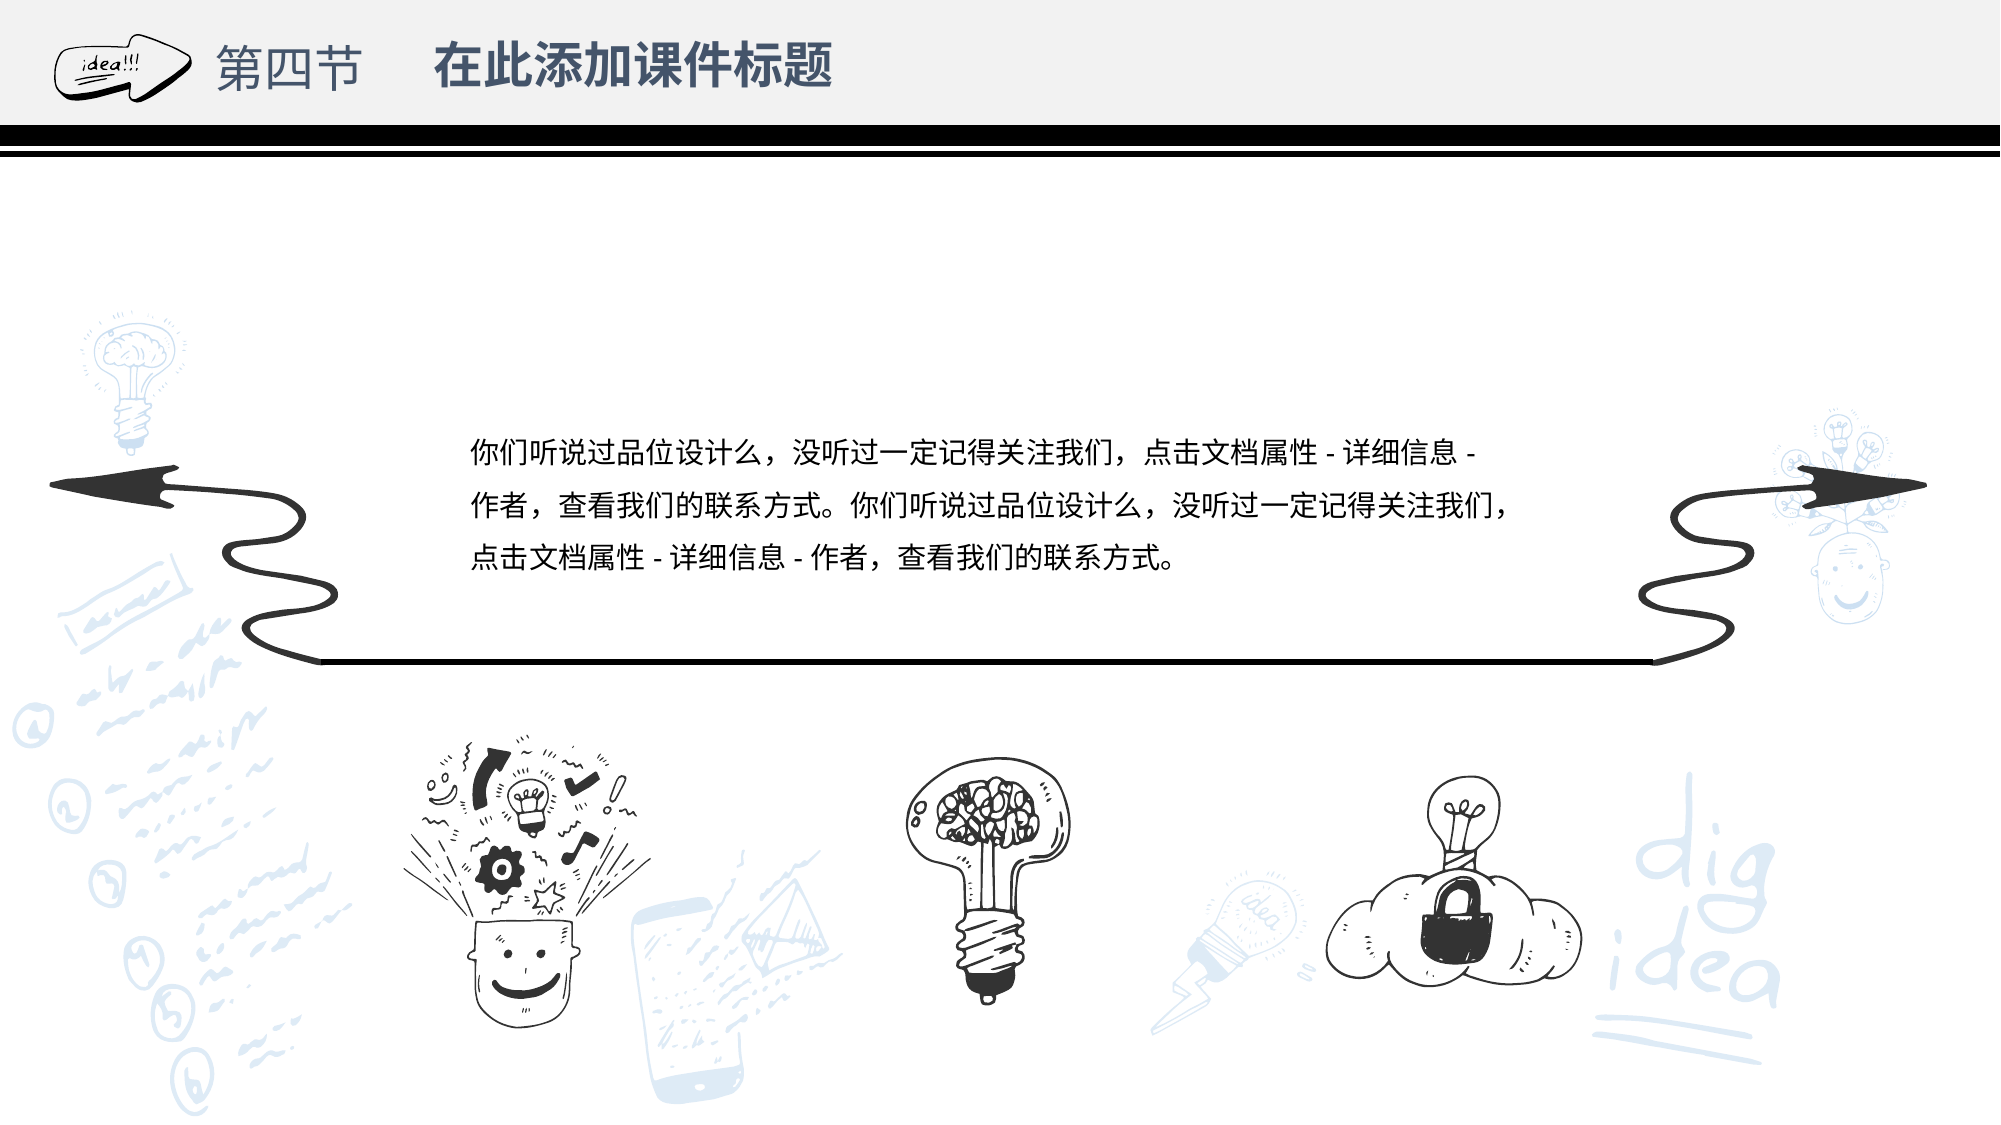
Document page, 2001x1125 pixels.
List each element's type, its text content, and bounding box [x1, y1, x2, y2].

text_box [470, 837, 491, 853]
text_box [461, 890, 474, 918]
text_box [467, 919, 581, 1029]
text_box [461, 863, 472, 873]
text_box [479, 819, 485, 826]
text_box [578, 845, 614, 904]
text_box [602, 806, 612, 815]
text_box [421, 817, 449, 827]
text_box [532, 850, 548, 867]
text_box 你们听说过品位设计么，没听过一定记得关注我们，点击文档属性-详细信息-作者，查看我们的联系方式。你们听说过品位设计么，没听过一定记得关注我们，点击文档属性-详细信息-作者，查看我们的联系方式。 [455, 410, 1521, 464]
text_box [905, 757, 1071, 1006]
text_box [49, 464, 1927, 667]
text_box [410, 833, 432, 858]
text_box [501, 811, 512, 822]
text_box [441, 772, 449, 783]
text_box 第四节 [199, 30, 380, 105]
text_box [532, 881, 566, 915]
text_box [564, 771, 601, 797]
text_box [600, 834, 614, 859]
text_box [427, 779, 436, 791]
text_box [524, 896, 531, 902]
text_box [475, 845, 525, 895]
text_box [561, 831, 600, 865]
text_box [559, 883, 567, 890]
text_box [575, 881, 611, 917]
text_box [561, 759, 584, 770]
text_box [606, 842, 629, 876]
text_box [438, 840, 446, 852]
text_box [429, 784, 458, 806]
text_box [1325, 775, 1583, 988]
text_box [0, 0, 2000, 125]
text_box [609, 775, 627, 803]
text_box [548, 774, 555, 781]
text_box [619, 808, 638, 817]
text_box [621, 859, 635, 871]
text_box [491, 895, 514, 915]
text_box [462, 742, 473, 772]
text_box [54, 34, 192, 103]
text_box 在此添加课件标题 [418, 25, 848, 101]
text_box [507, 778, 549, 839]
text_box [557, 820, 582, 838]
text_box [446, 856, 457, 877]
text_box [472, 747, 512, 811]
text_box [521, 750, 533, 755]
